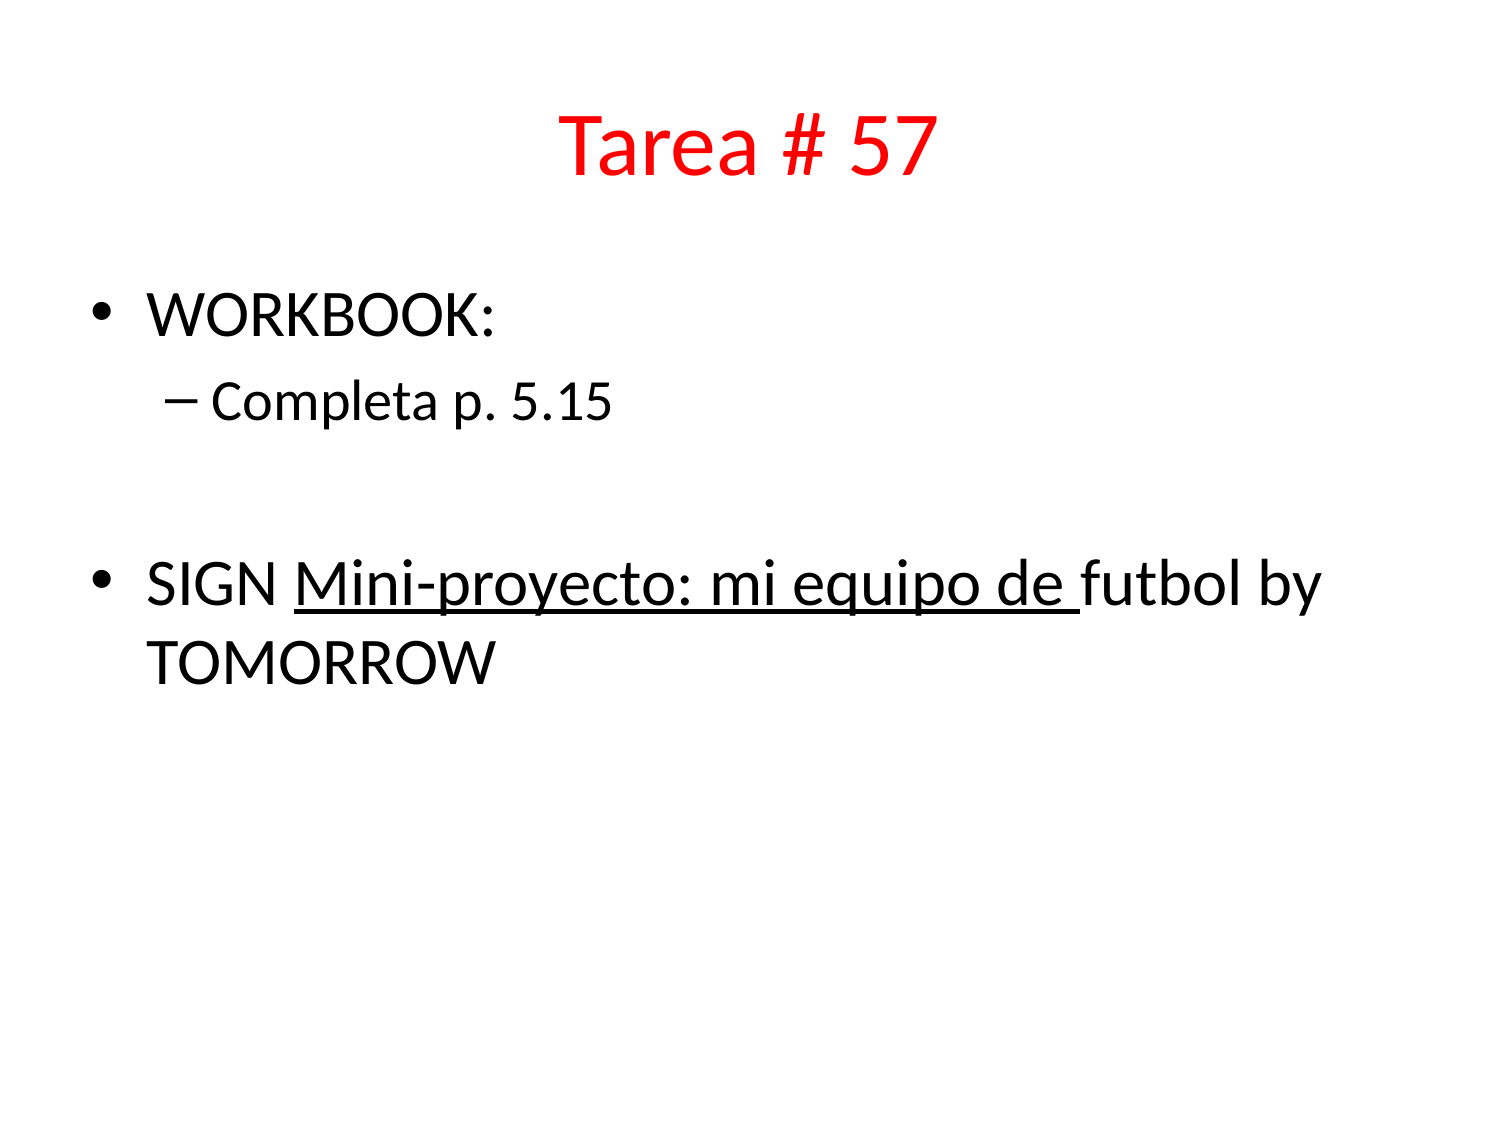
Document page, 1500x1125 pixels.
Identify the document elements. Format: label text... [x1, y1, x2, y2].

title Tarea # 57 [75, 45, 1425, 233]
list WORKBOOK: Completa p. 5.15 SIGN Mini-proyecto: mi equipo de futbol by TOMORROW [75, 262, 1425, 1005]
